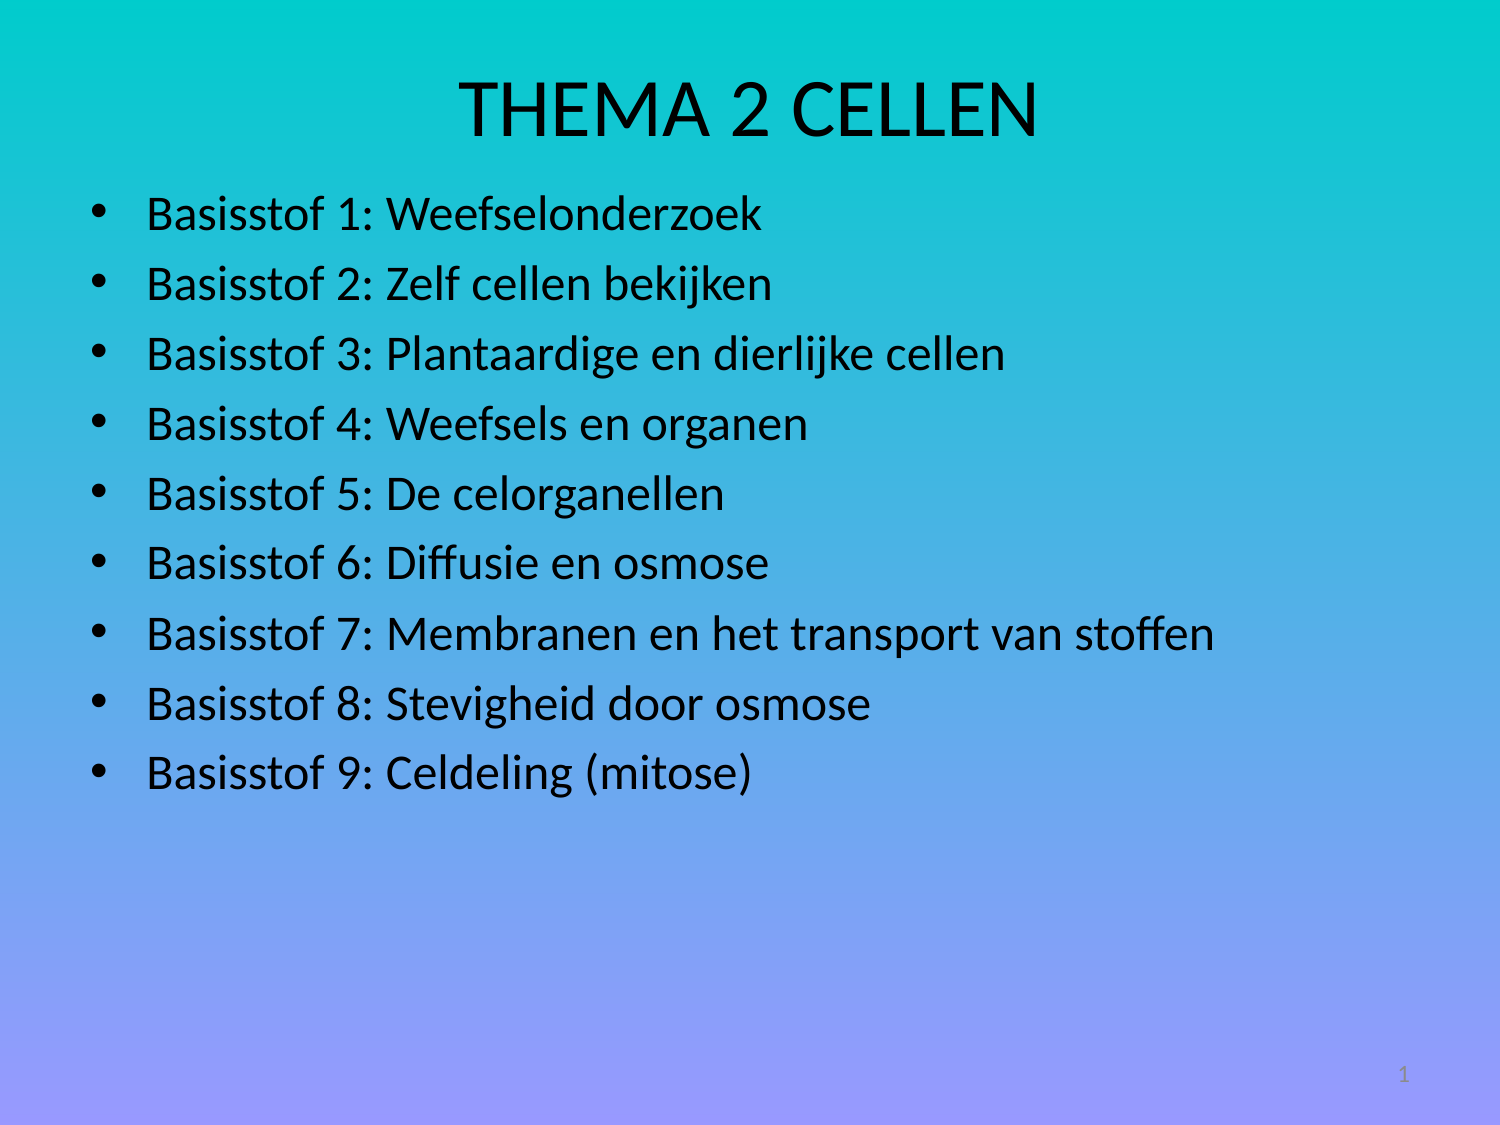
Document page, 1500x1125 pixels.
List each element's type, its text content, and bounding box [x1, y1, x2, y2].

list Basisstof 1: Weefselonderzoek Basisstof 2: Zelf cellen bekijken Basisstof 3: Plantaardige en dierlijke cellen Basisstof 4: Weefsels en organen Basisstof 5: De celorganellen Basisstof 6: Diffusie en osmose Basisstof 7: Membranen en het transport van stoffen Basisstof 8: Stevigheid door osmose Basisstof 9: Celdeling (mitose) [75, 172, 1425, 1094]
slide_number 1 [1074, 1042, 1425, 1103]
title THEMA 2 CELLEN [75, 45, 1425, 161]
